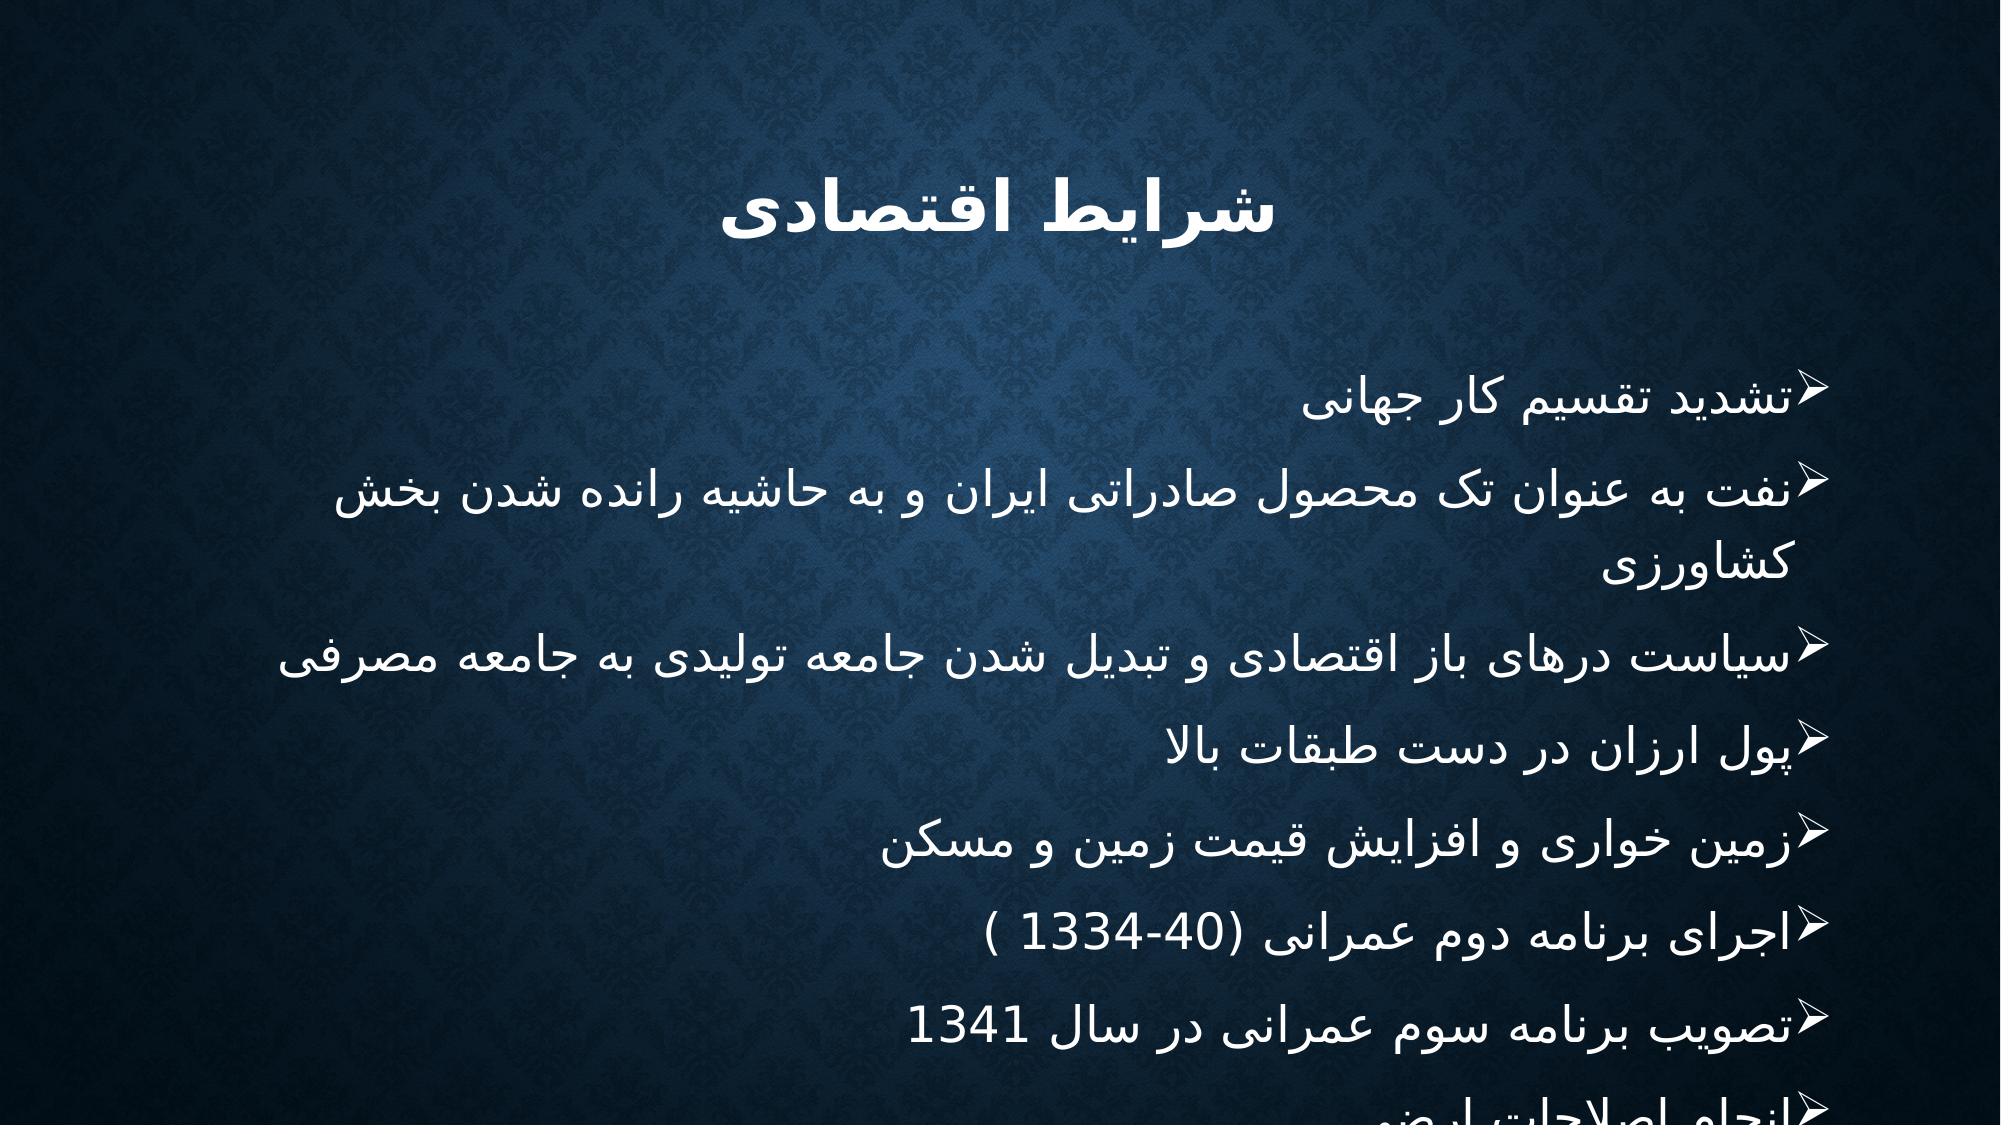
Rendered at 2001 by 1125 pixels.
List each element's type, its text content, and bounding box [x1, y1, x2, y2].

title شرایط اقتصادی [149, 99, 1849, 318]
list تشدید تقسیم کار جهانی نفت به عنوان تک محصول صادراتی ایران و به حاشیه رانده شدن بخش کشاورزی سیاست درهای باز اقتصادی و تبدیل شدن جامعه تولیدی به جامعه مصرفی پول ارزان در دست طبقات بالا زمین خواری و افزایش قیمت زمین و مسکن اجرای برنامه دوم عمرانی (40-1334 ) تصویب برنامه سوم عمرانی در سال 1341 انجام اصلاحات ارضی [149, 343, 1849, 950]
